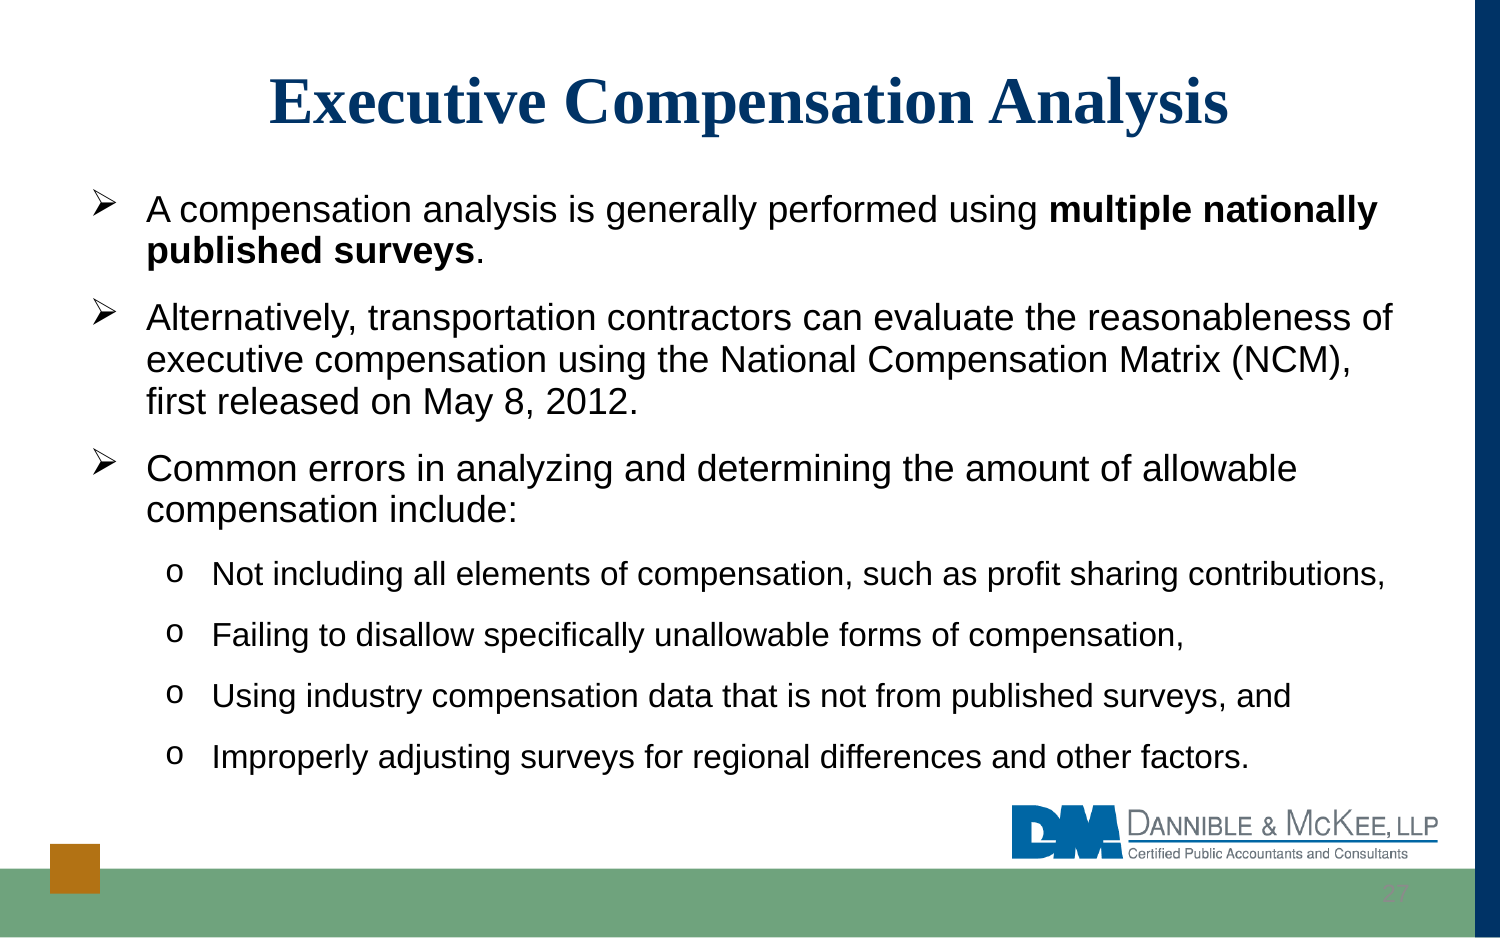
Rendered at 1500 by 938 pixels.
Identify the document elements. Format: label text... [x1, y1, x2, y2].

picture [1012, 805, 1438, 859]
slide_number 27 [1074, 868, 1425, 919]
title Executive Compensation Analysis [112, 56, 1388, 169]
list A compensation analysis is generally performed using multiple nationally published surveys. Alternatively, transportation contractors can evaluate the reasonableness of executive compensation using the National Compensation Matrix (NCM), first released on May 8, 2012. Common errors in analyzing and determining the amount of allowable compensation include: Not including all elements of compensation, such as profit sharing contributions, Failing to disallow specifically unallowable forms of compensation, Using industry compensation data that is not from published surveys, and Improperly adjusting surveys for regional differences and other factors. [75, 181, 1425, 807]
